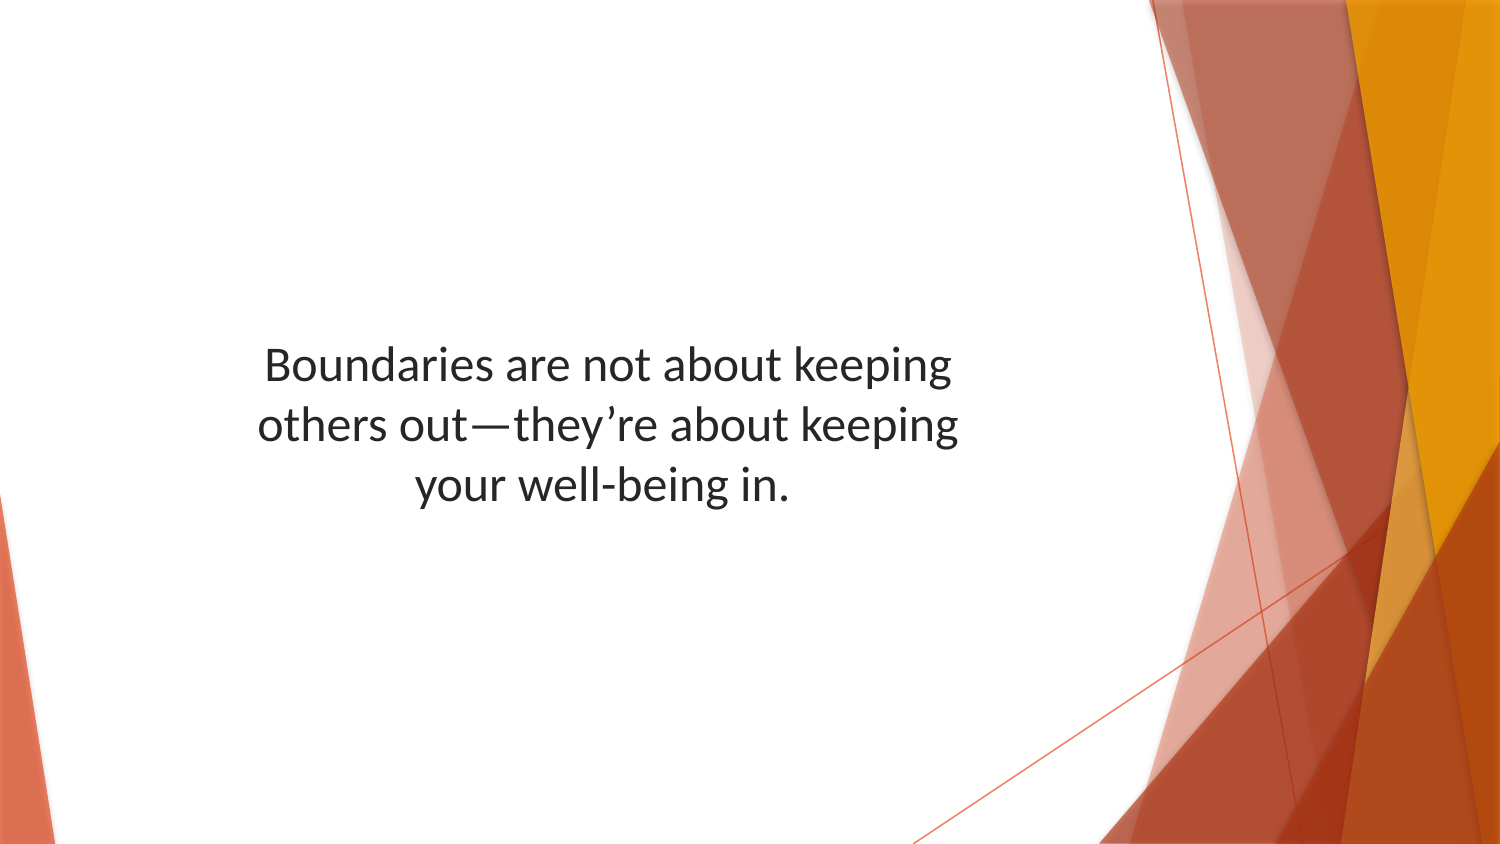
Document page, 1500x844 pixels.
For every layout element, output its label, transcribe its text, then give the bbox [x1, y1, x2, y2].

list Boundaries are not about keeping others out—they’re about keeping your well-being in. [230, 114, 987, 729]
